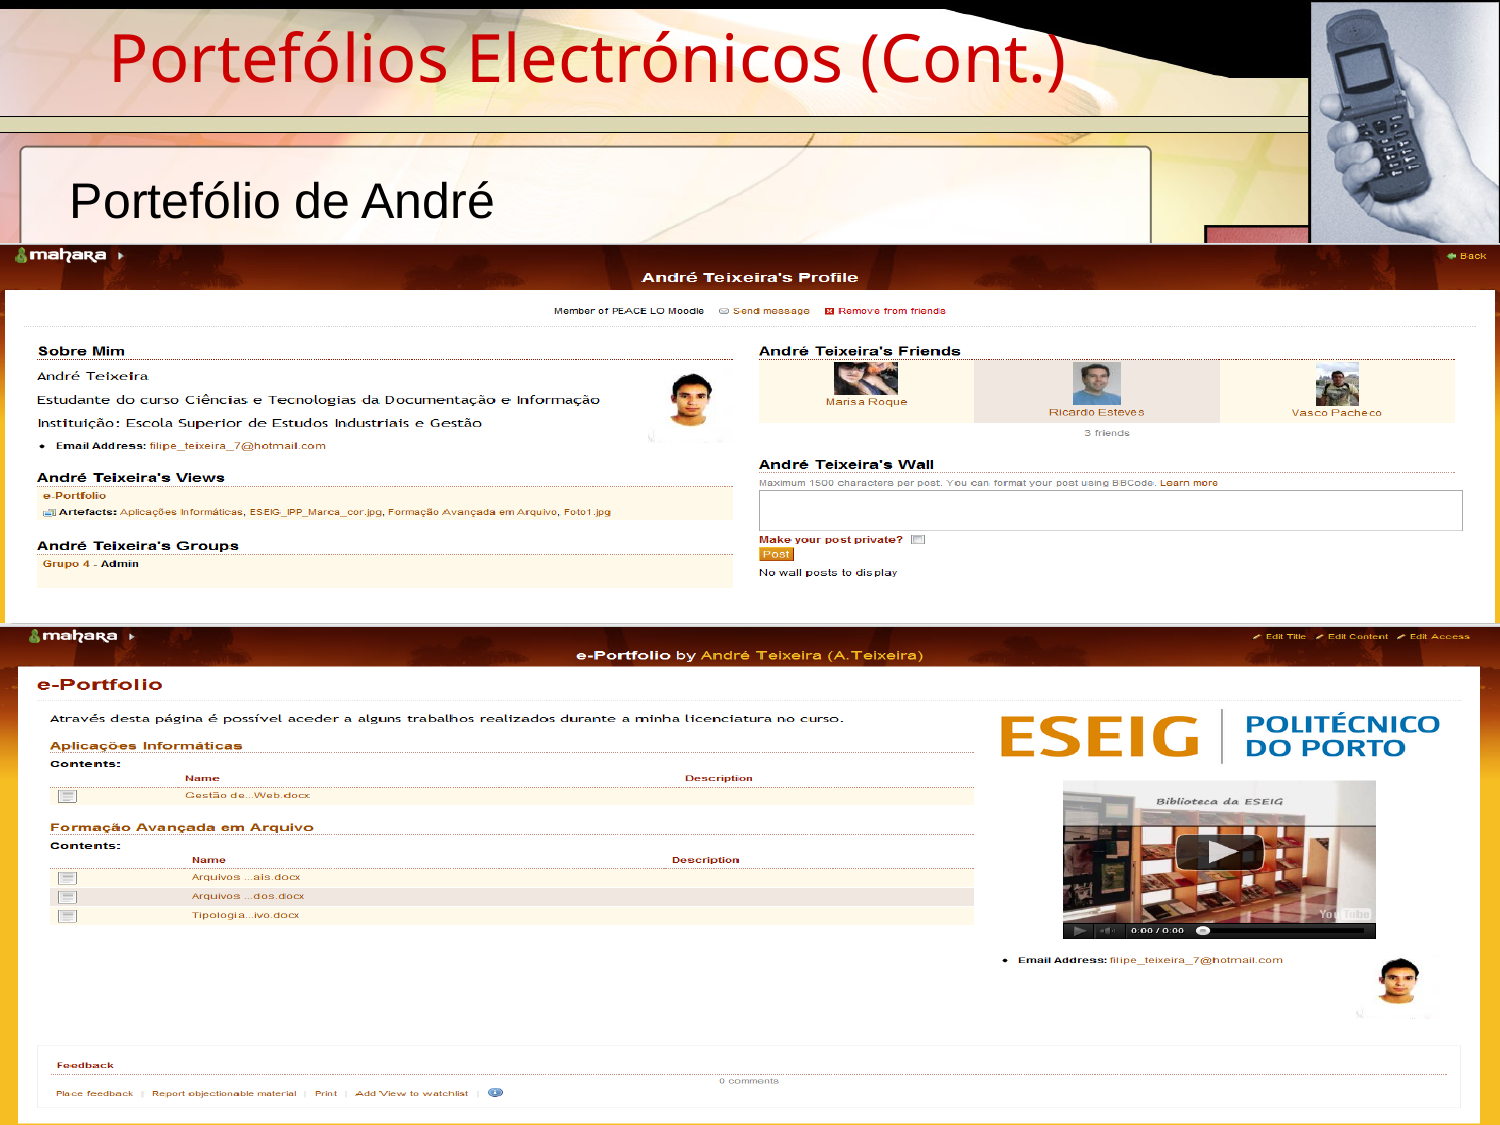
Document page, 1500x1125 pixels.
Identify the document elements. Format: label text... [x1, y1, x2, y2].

picture [0, 0, 1500, 1125]
text_box Portefólio de André [41, 160, 1182, 241]
title Portefólios Electrónicos (Cont.) [0, 0, 1178, 113]
